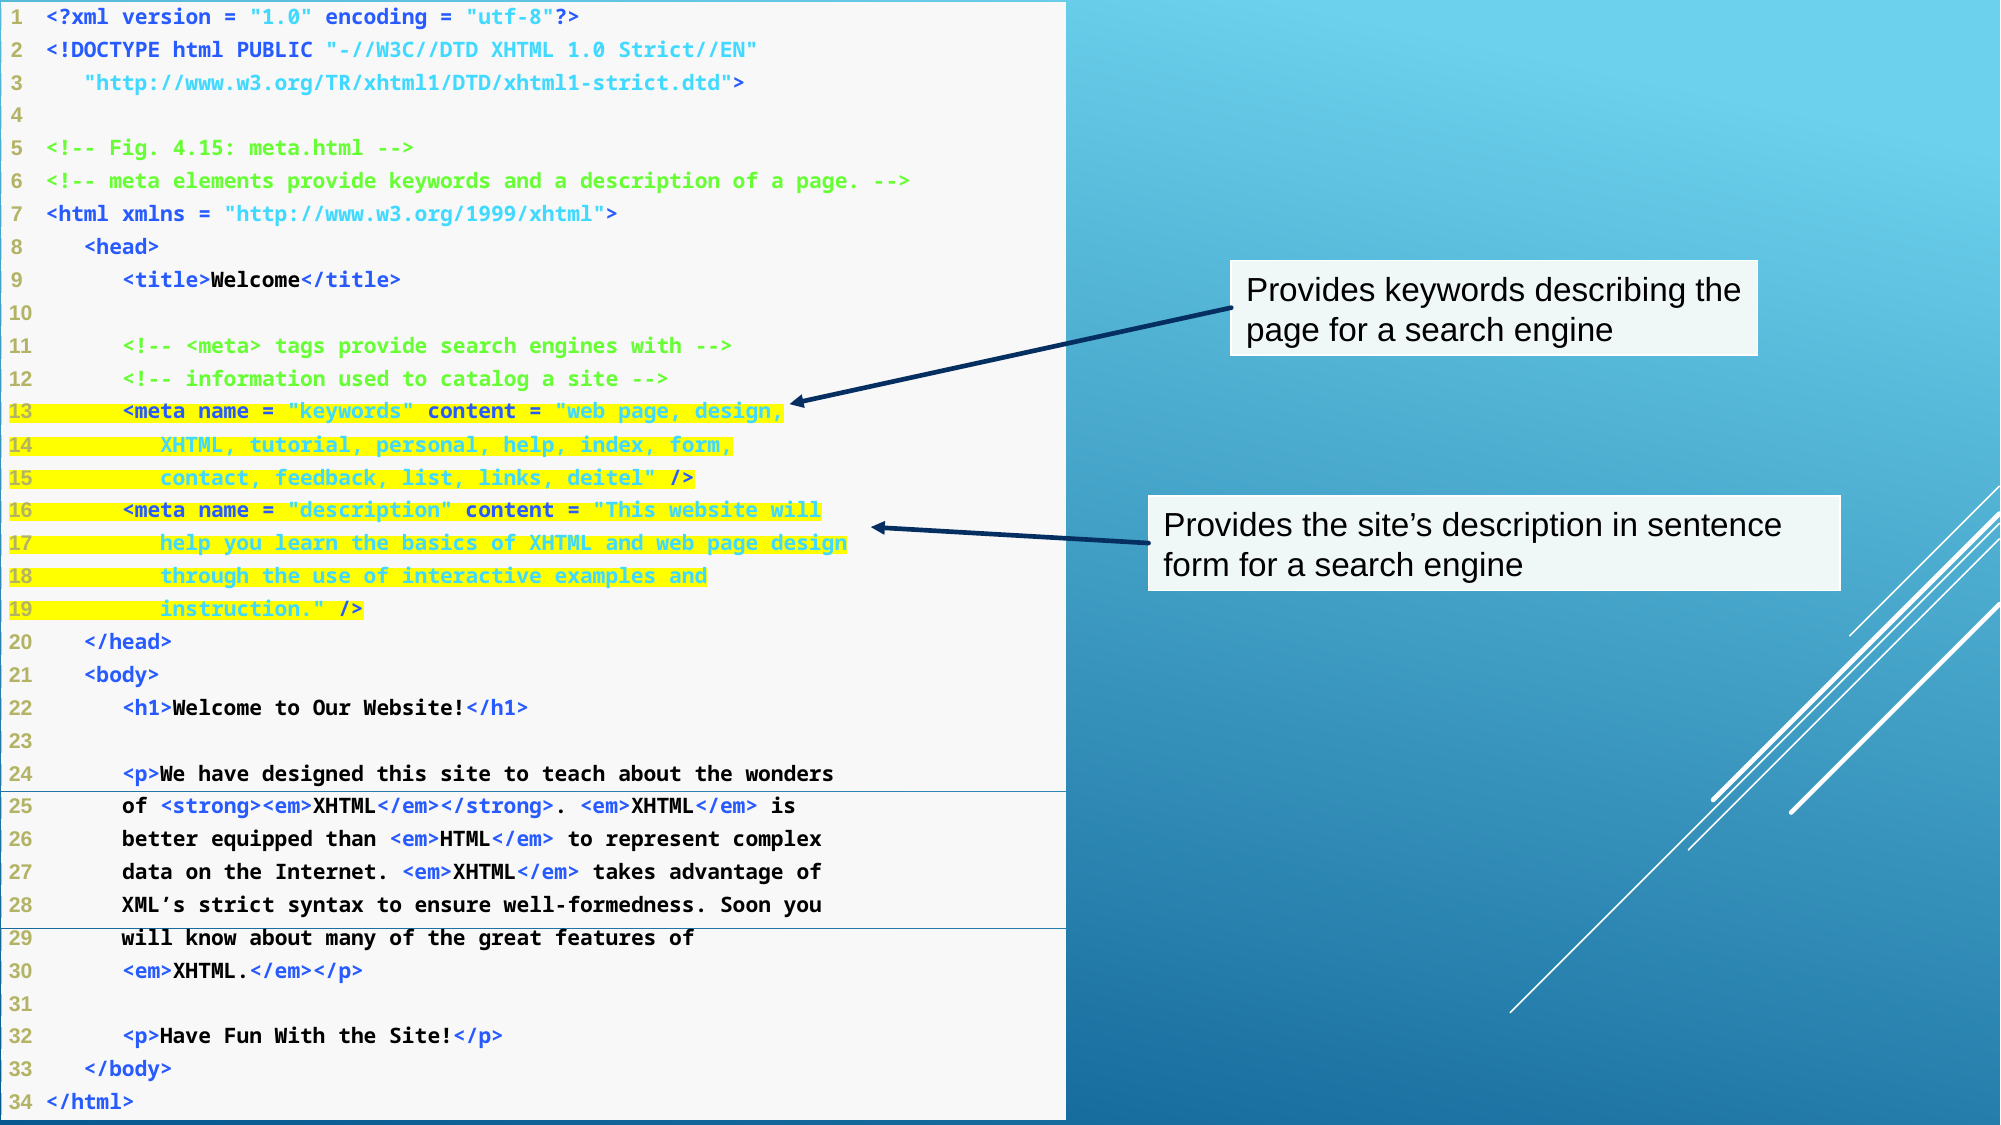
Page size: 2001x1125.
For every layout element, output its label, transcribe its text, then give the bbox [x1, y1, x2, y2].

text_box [0, 2, 1113, 1125]
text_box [870, 526, 1149, 544]
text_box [789, 308, 1232, 405]
text_box Provides the site’s description in sentence form for a search engine [1148, 495, 1840, 591]
text_box Provides keywords describing the page for a search engine [1231, 260, 1758, 355]
